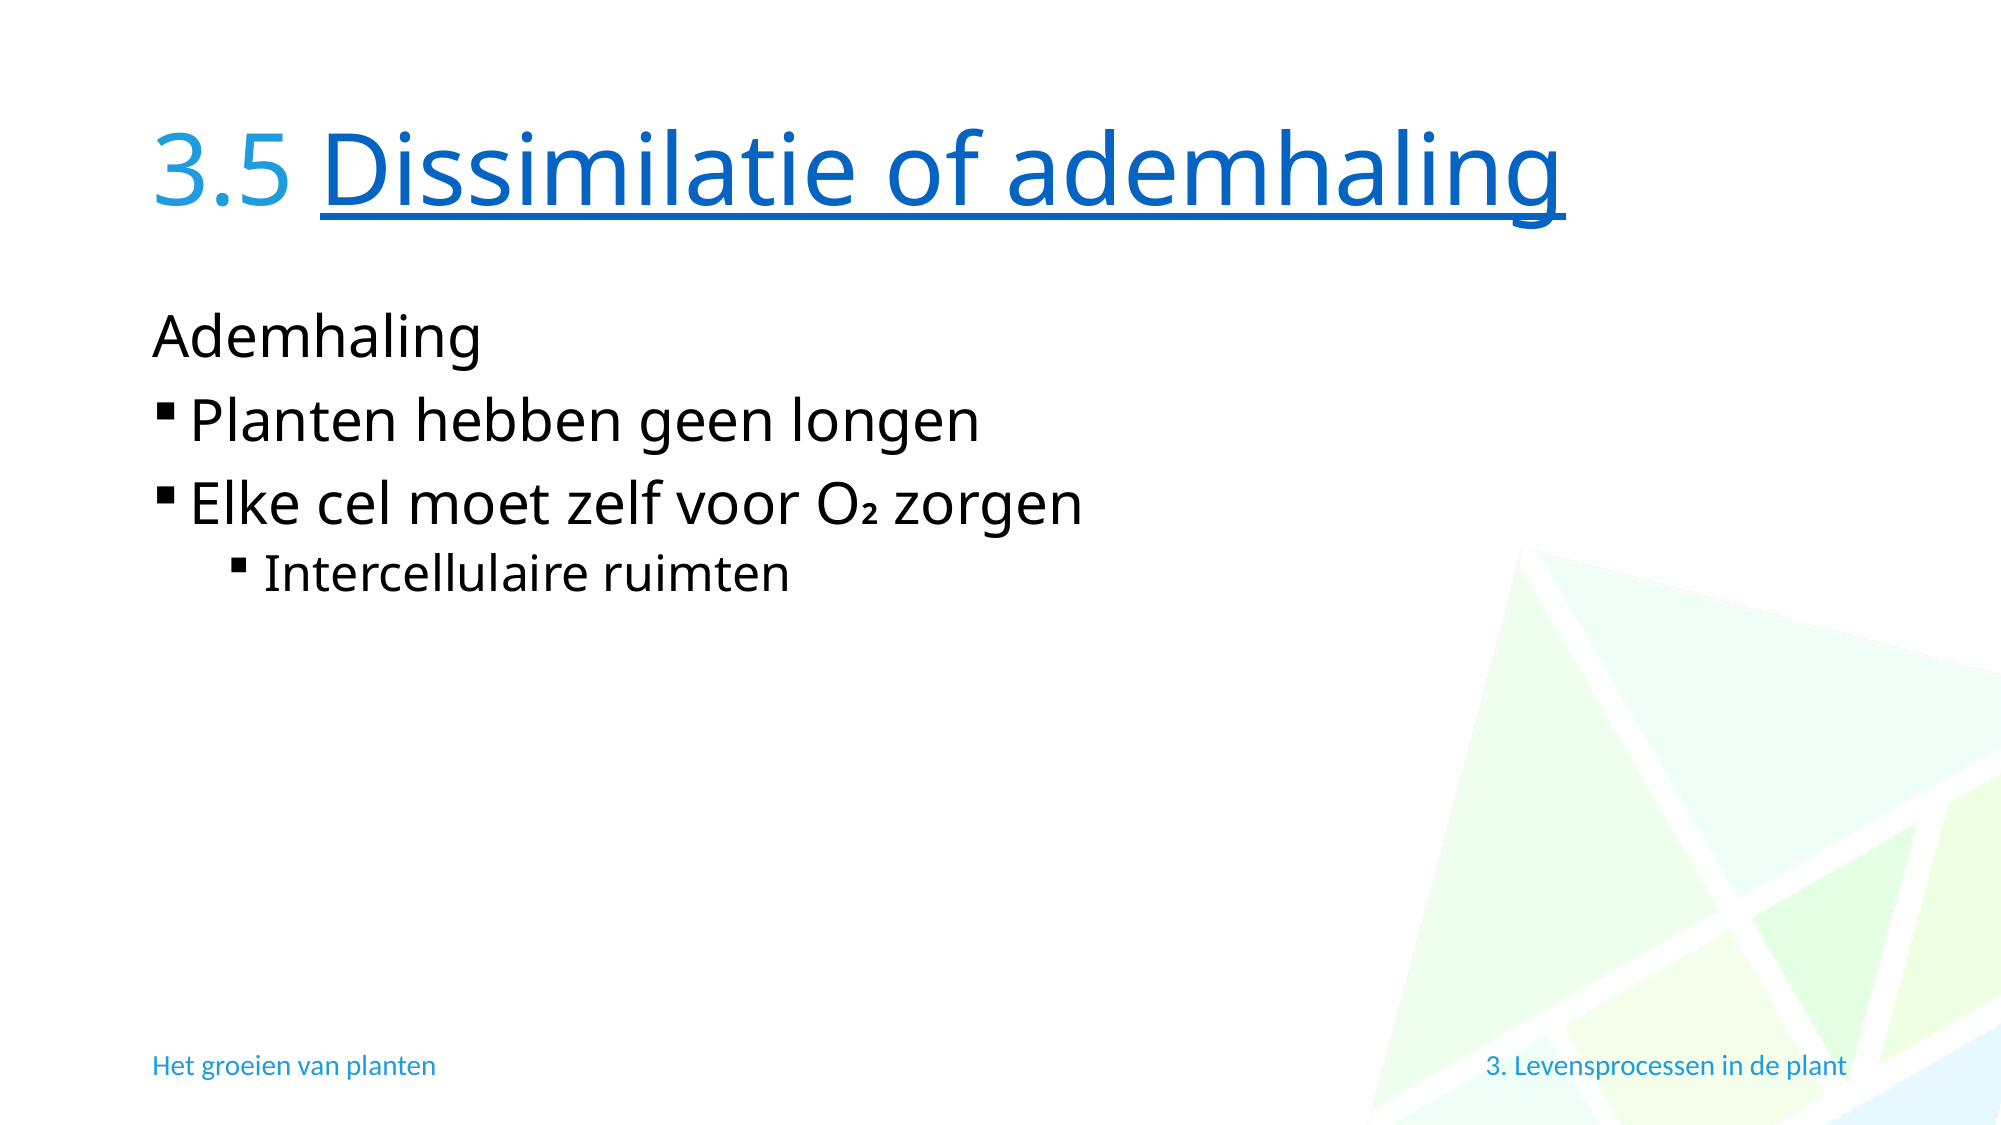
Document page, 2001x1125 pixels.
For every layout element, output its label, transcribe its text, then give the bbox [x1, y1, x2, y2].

title 3.5 Dissimilatie of ademhaling [137, 59, 1863, 278]
list Ademhaling Planten hebben geen longen Elke cel moet zelf voor O2 zorgen Intercellulaire ruimten [137, 299, 1863, 1014]
list 3. Levensprocessen in de plant [1412, 1042, 1863, 1103]
list Het groeien van planten [137, 1042, 588, 1103]
